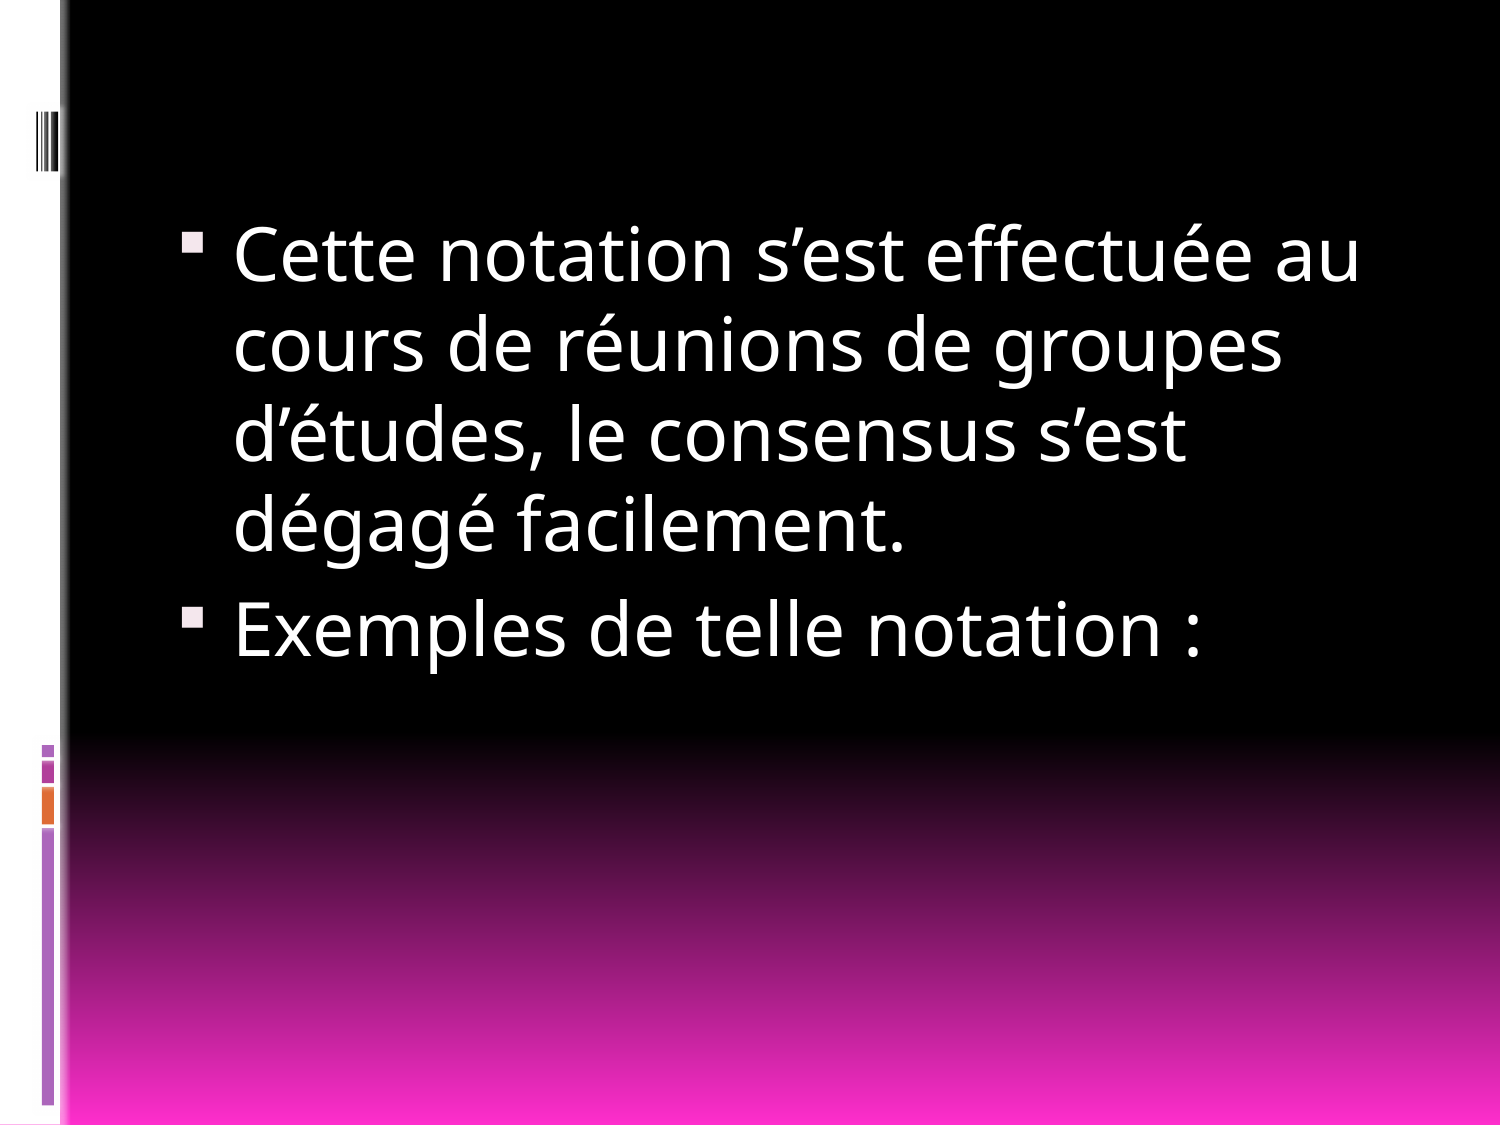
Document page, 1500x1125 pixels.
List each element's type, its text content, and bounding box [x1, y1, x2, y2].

list Cette notation s’est effectuée au cours de réunions de groupes d’études, le consensus s’est dégagé facilement. Exemples de telle notation : [150, 199, 1425, 1043]
